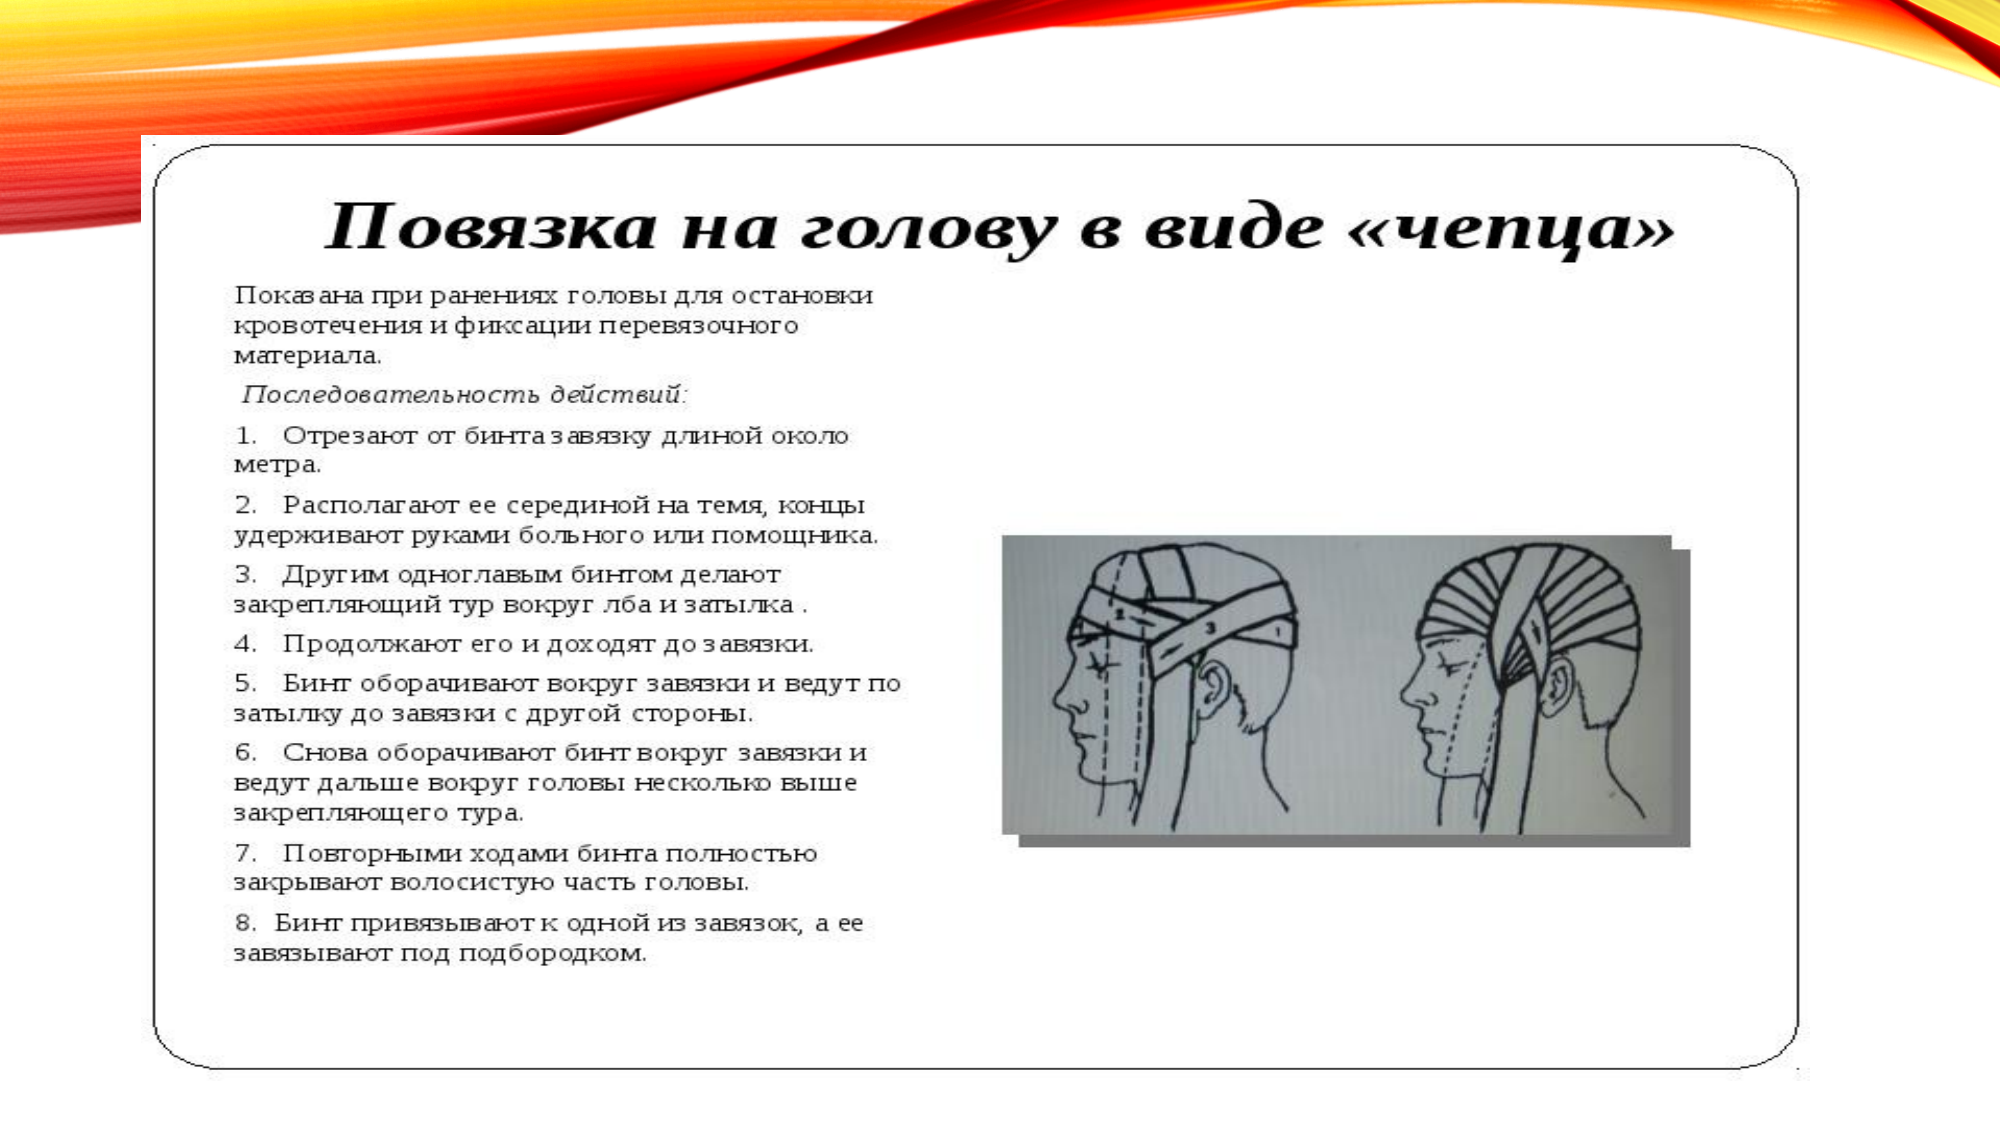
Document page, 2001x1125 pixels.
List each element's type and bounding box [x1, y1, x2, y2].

picture [0, 0, 2000, 237]
list [141, 135, 1811, 1082]
